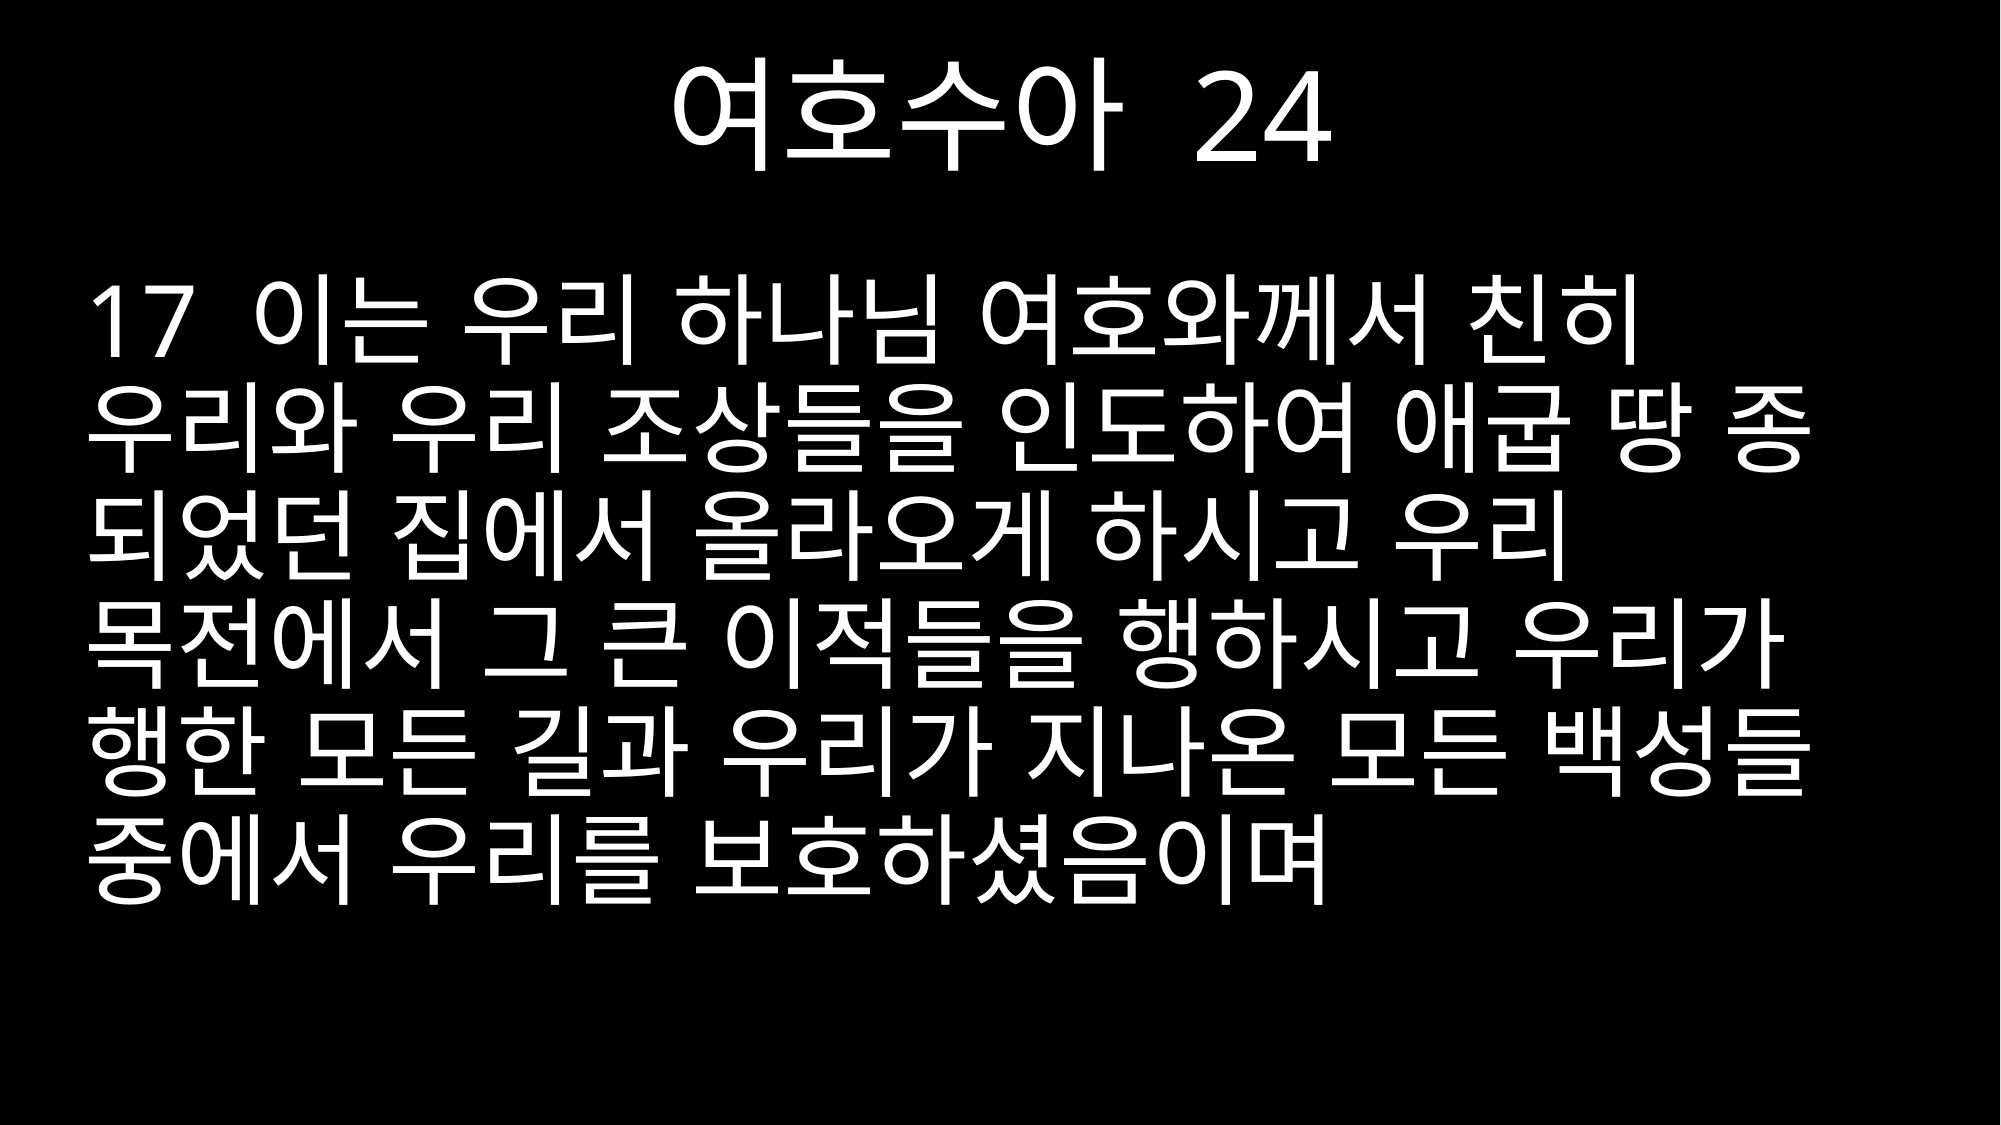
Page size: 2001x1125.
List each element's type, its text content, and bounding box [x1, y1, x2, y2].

picture [0, 0, 2001, 1125]
footer 여호수아 24 [0, 32, 2000, 192]
list 17 이는 우리 하나님 여호와께서 친히 우리와 우리 조상들을 인도하여 애굽 땅 종 되었던 집에서 올라오게 하시고 우리 목전에서 그 큰 이적들을 행하시고 우리가 행한 모든 길과 우리가 지나온 모든 백성들 중에서 우리를 보호하셨음이며 [69, 263, 1953, 423]
